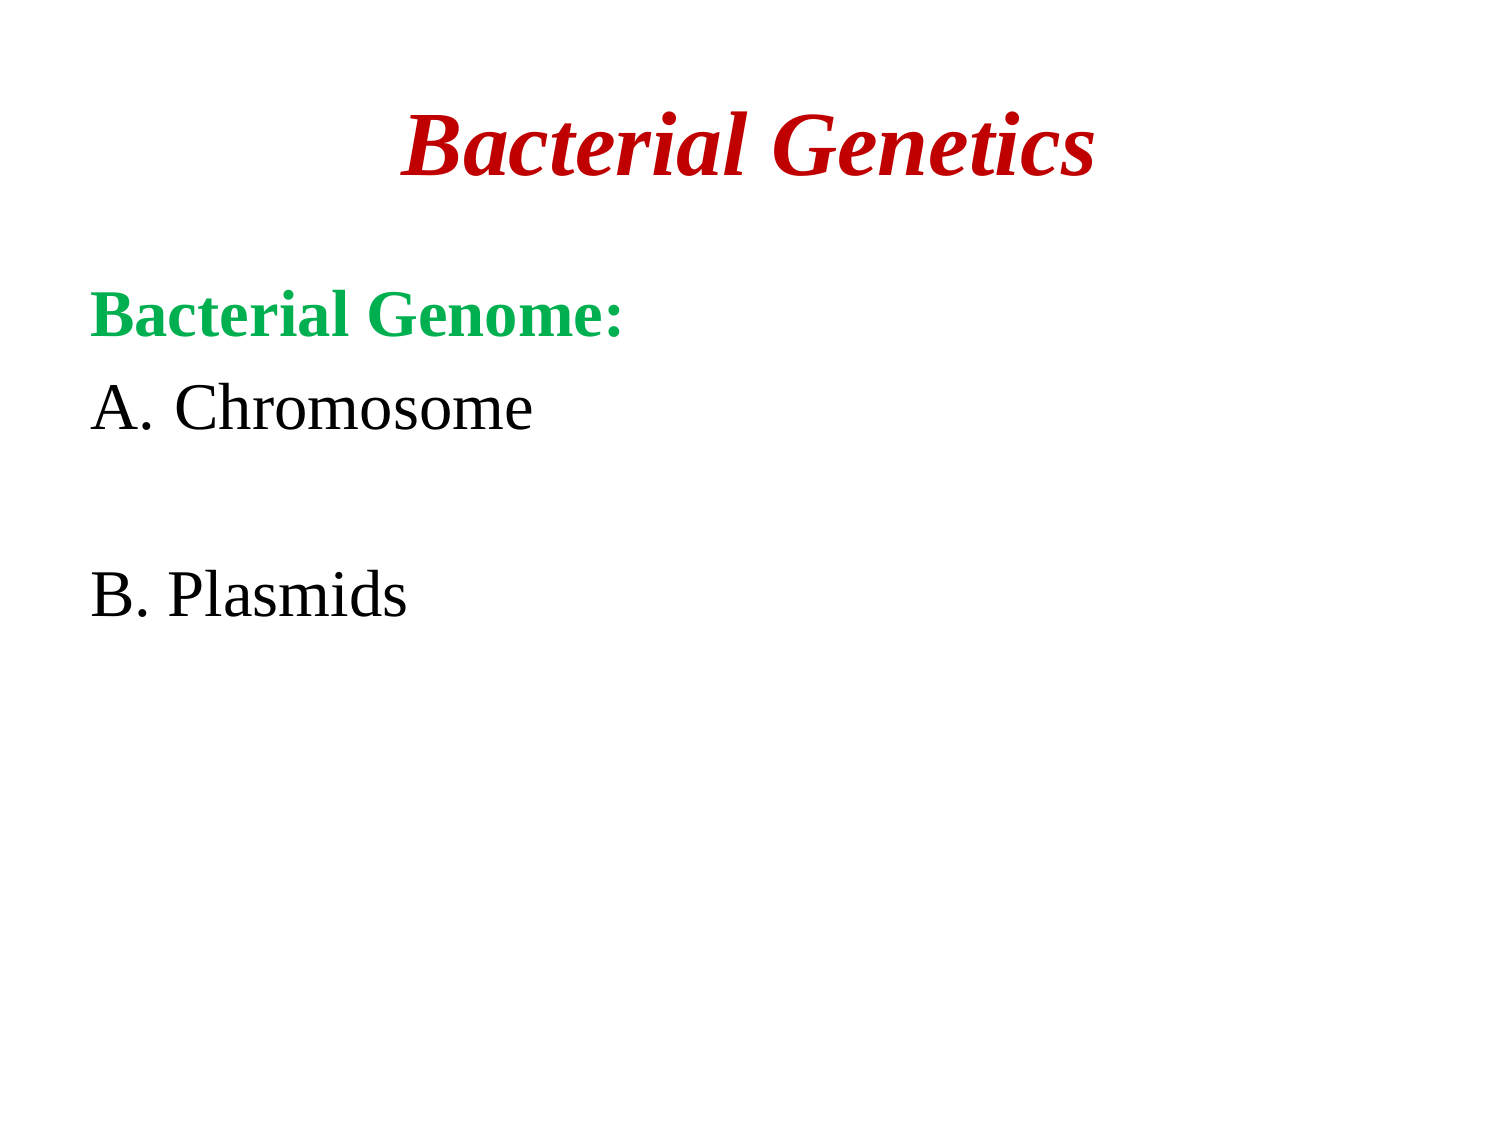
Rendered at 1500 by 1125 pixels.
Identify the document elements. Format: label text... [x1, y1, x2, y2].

list Bacterial Genome: Chromosome B. Plasmids [75, 262, 1425, 1005]
title Bacterial Genetics [75, 45, 1425, 233]
